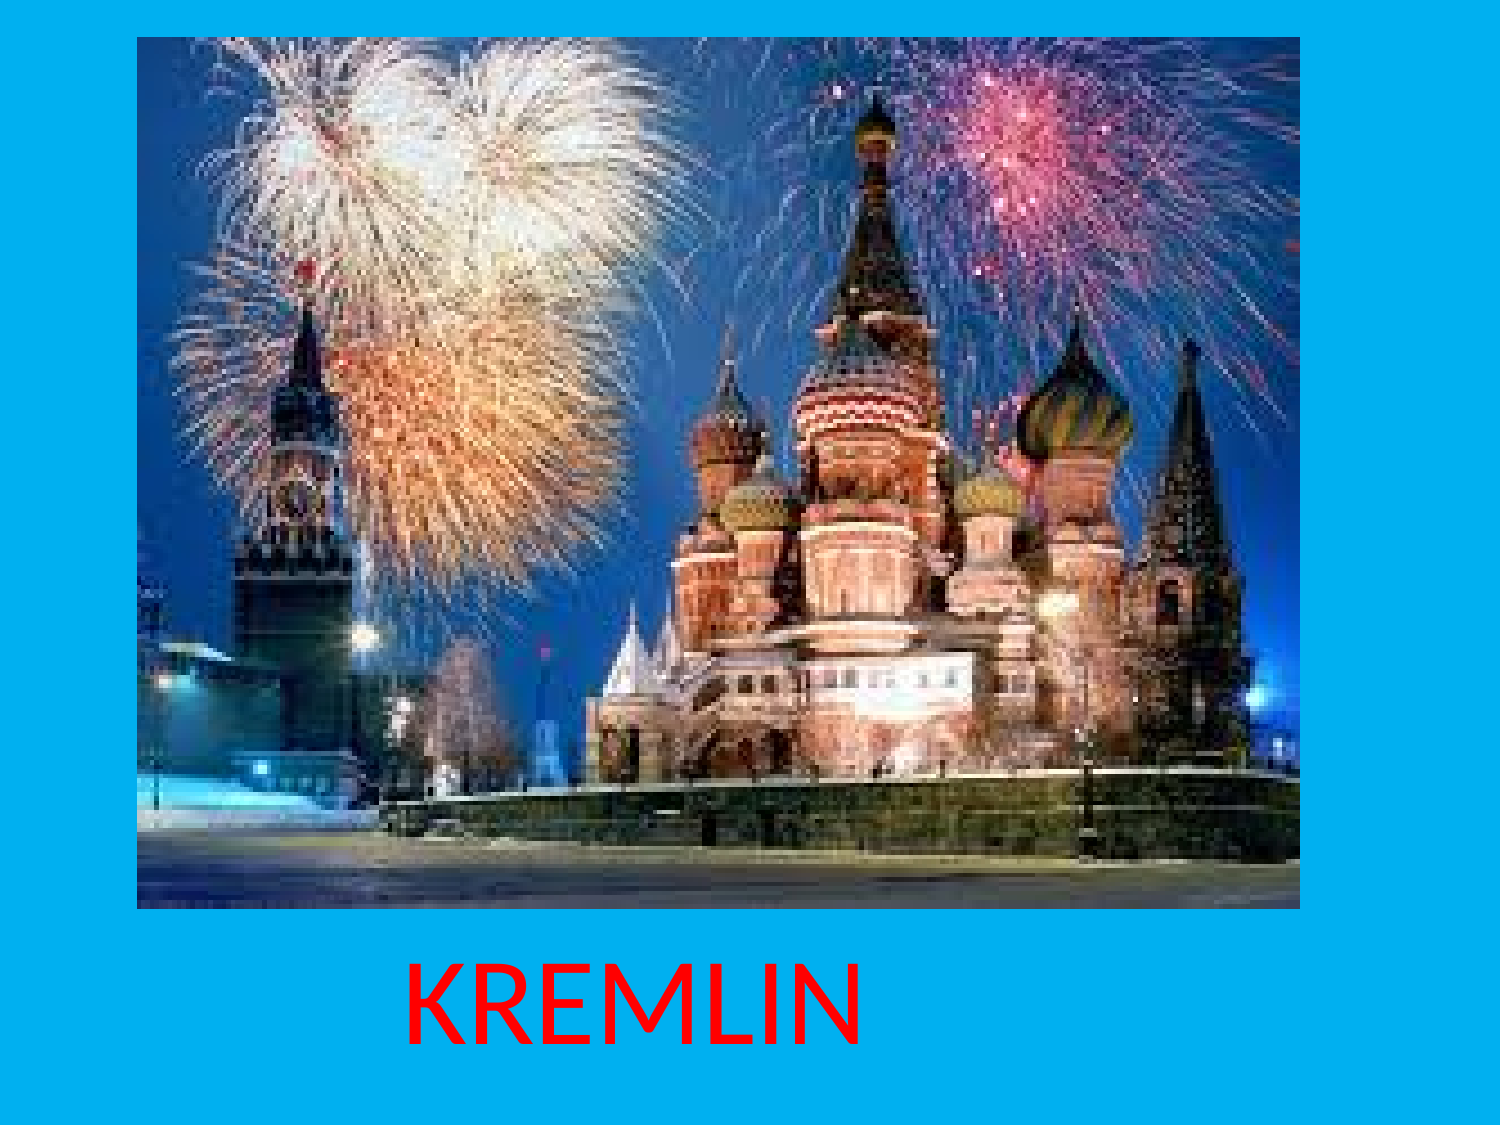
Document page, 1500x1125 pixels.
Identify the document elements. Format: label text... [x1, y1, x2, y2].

picture [138, 38, 1299, 908]
text_box KREMLIN [387, 918, 975, 1078]
